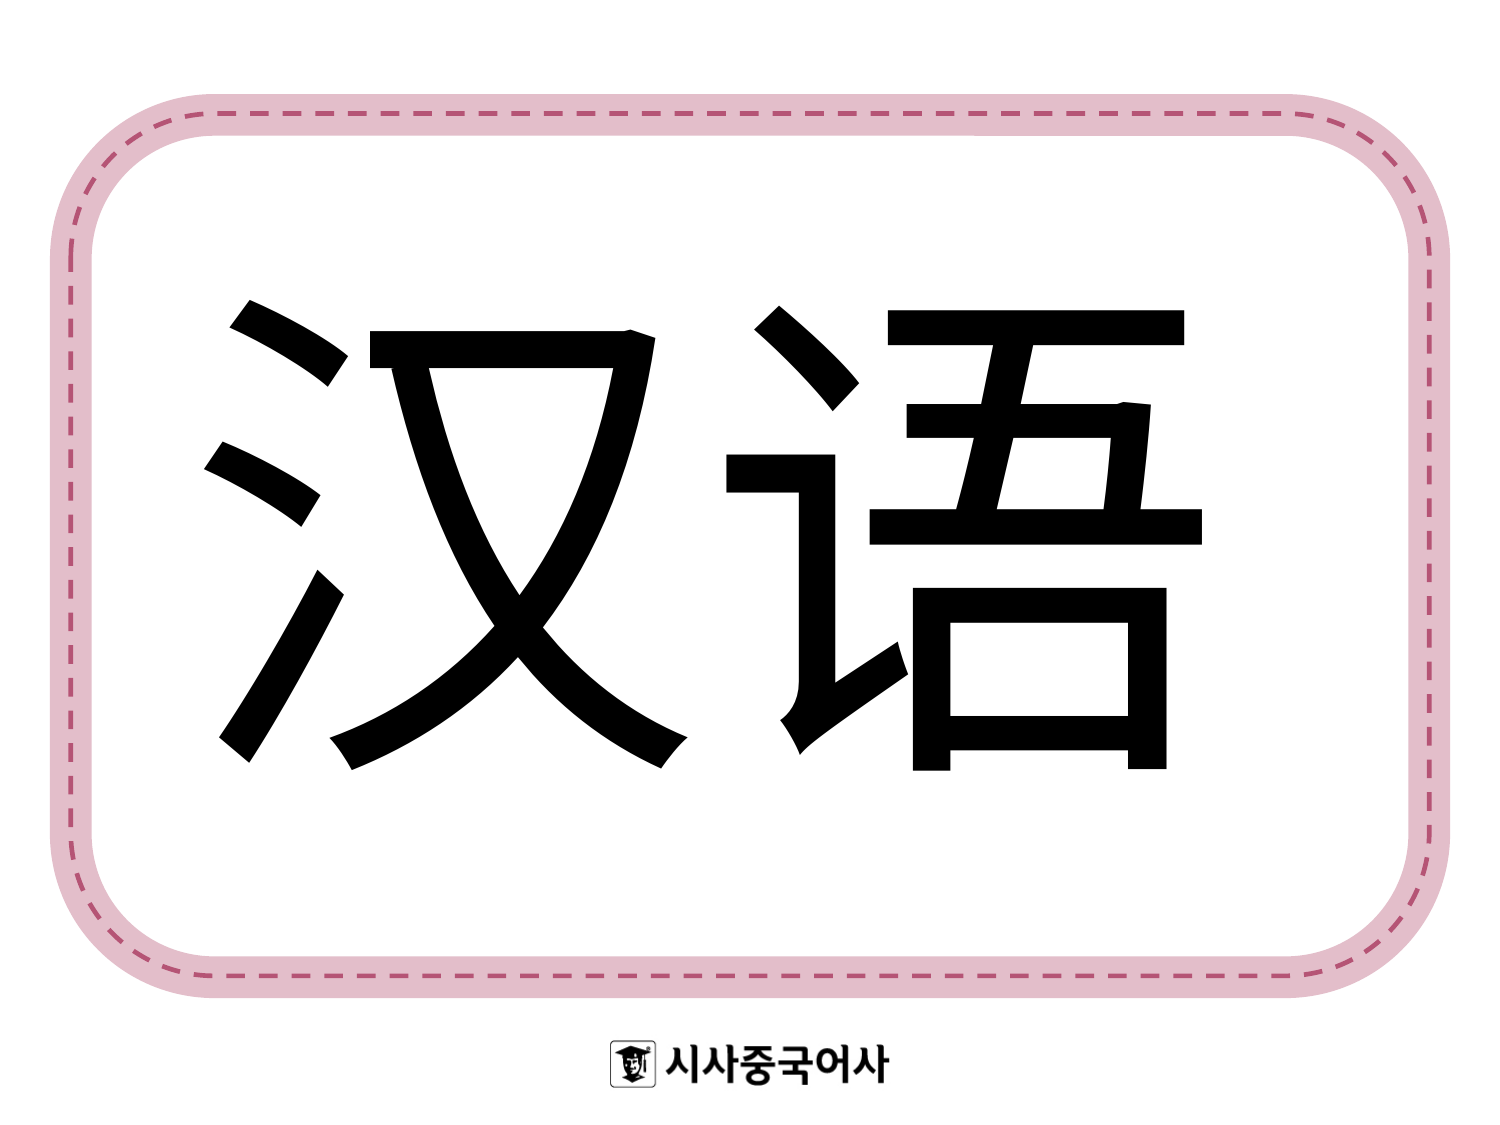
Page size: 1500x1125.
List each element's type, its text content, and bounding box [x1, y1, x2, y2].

picture [602, 1034, 898, 1094]
text_box 汉语 [145, 189, 1354, 853]
